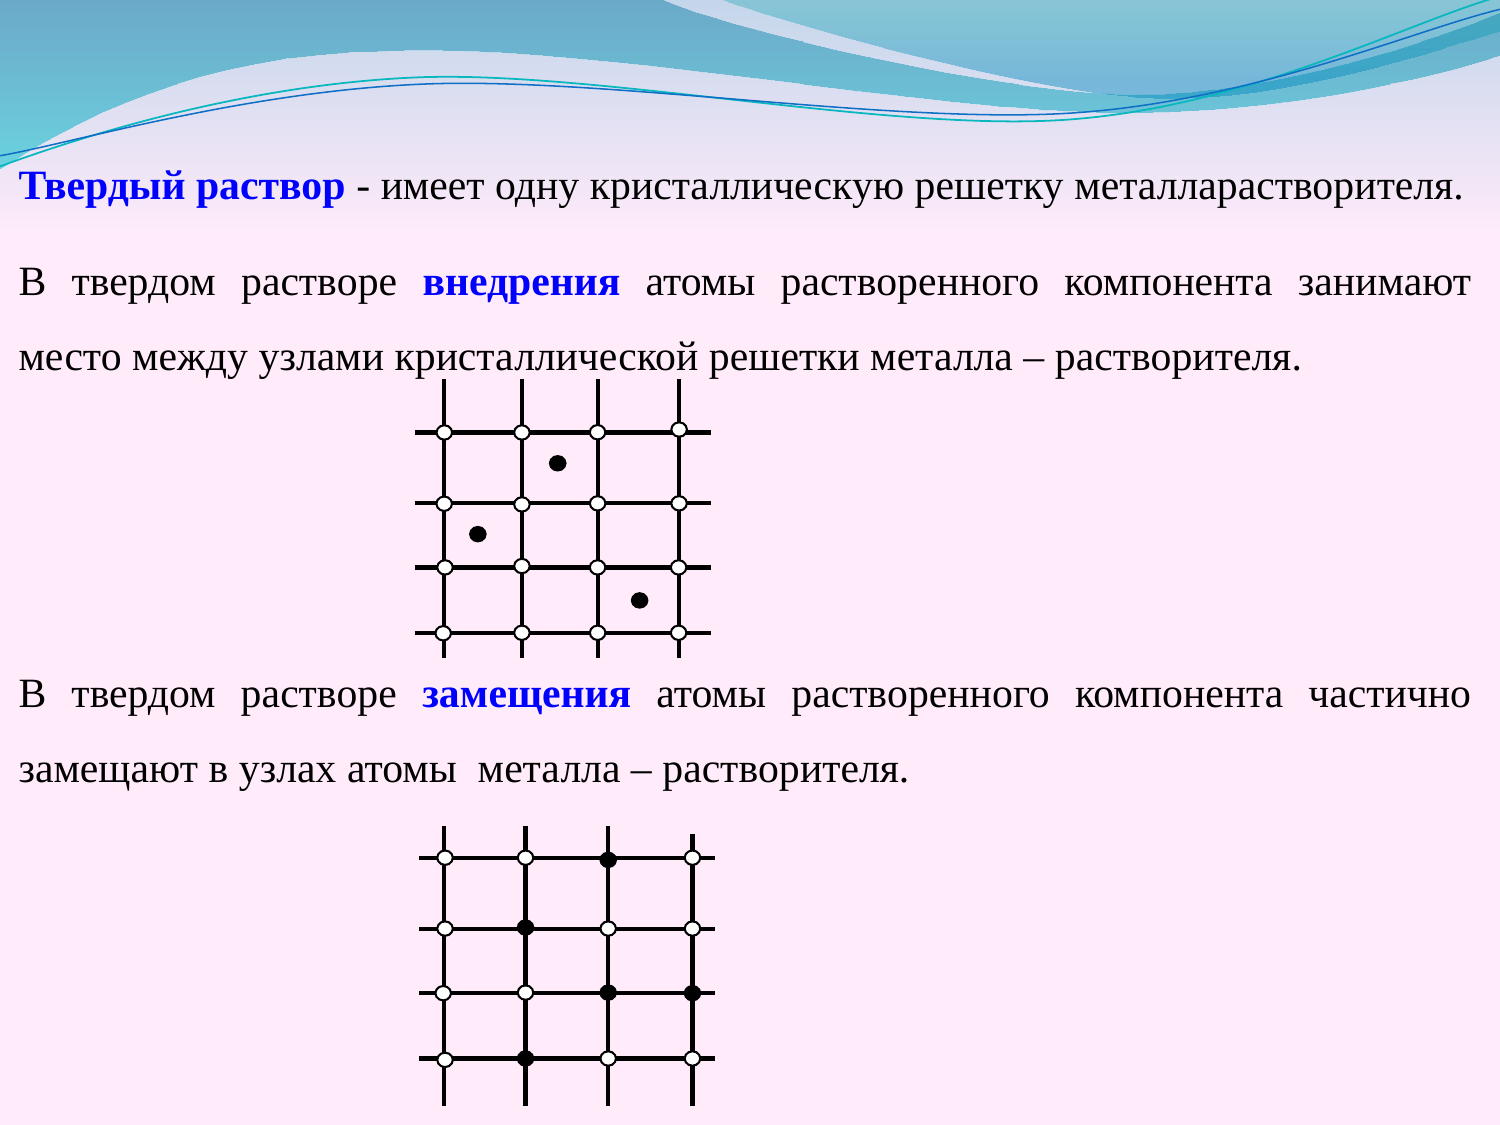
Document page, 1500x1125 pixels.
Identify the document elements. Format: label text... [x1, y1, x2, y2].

text_box С [680, 433, 688, 439]
text_box t [609, 929, 618, 938]
text_box [449, 920, 455, 928]
text_box [530, 1050, 536, 1058]
text_box [588, 634, 597, 642]
text_box Э [588, 504, 597, 513]
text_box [686, 848, 692, 857]
text_box [434, 424, 439, 432]
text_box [693, 919, 699, 928]
text_box [603, 559, 608, 567]
text_box С [680, 420, 686, 432]
text_box В [512, 634, 521, 642]
text_box [530, 984, 536, 992]
text_box t [609, 919, 615, 928]
text_box [698, 920, 703, 928]
text_box [684, 559, 689, 567]
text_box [686, 919, 692, 928]
text_box [515, 495, 521, 503]
text_box [438, 624, 444, 633]
text_box α [445, 993, 453, 1003]
text_box [587, 559, 592, 567]
text_box [598, 623, 604, 633]
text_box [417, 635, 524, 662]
text_box В твердом растворе замещения атомы растворенного компонента частично замещают в узлах атомы металла – растворителя. [3, 633, 1487, 799]
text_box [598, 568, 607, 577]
text_box t [669, 504, 678, 513]
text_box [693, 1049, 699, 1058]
text_box D [512, 433, 521, 442]
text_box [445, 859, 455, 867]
text_box t [598, 929, 607, 938]
text_box [598, 1050, 603, 1058]
text_box [433, 984, 439, 992]
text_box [693, 929, 702, 938]
text_box [434, 504, 444, 513]
text_box [684, 495, 689, 503]
text_box [435, 568, 444, 577]
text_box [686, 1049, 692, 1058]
text_box [435, 1059, 443, 1069]
text_box [603, 625, 608, 633]
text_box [693, 859, 703, 867]
text_box [598, 1059, 607, 1068]
text_box [515, 984, 520, 992]
text_box [434, 495, 439, 503]
text_box С [686, 983, 692, 992]
text_box [602, 1049, 607, 1058]
text_box В [516, 1059, 525, 1068]
text_box А [445, 433, 454, 442]
text_box [598, 634, 607, 643]
text_box [450, 559, 455, 567]
text_box [587, 625, 592, 633]
text_box [445, 1050, 451, 1058]
text_box А [609, 850, 615, 857]
text_box [450, 424, 455, 432]
text_box [629, 591, 650, 610]
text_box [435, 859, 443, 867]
text_box t [435, 929, 443, 938]
text_box Твердый раствор - имеет одну кристаллическую решетку металларастворителя. [3, 125, 1487, 216]
text_box t [680, 634, 688, 642]
text_box [445, 558, 451, 567]
text_box С [683, 993, 692, 1003]
text_box D [523, 433, 532, 442]
text_box [587, 424, 592, 432]
text_box [697, 1050, 703, 1058]
text_box В [523, 634, 531, 642]
text_box [523, 504, 532, 514]
text_box Э [591, 494, 597, 503]
text_box [603, 495, 608, 503]
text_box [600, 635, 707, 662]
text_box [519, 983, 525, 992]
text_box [682, 859, 691, 867]
text_box [445, 494, 451, 503]
text_box α [438, 983, 443, 992]
text_box Э [598, 494, 604, 503]
text_box [684, 421, 689, 432]
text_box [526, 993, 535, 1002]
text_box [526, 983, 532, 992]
text_box [515, 556, 521, 567]
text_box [526, 848, 532, 857]
text_box А [609, 859, 619, 870]
text_box [684, 625, 689, 633]
text_box [434, 634, 444, 643]
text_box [693, 848, 699, 857]
text_box [523, 556, 527, 567]
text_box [515, 859, 524, 867]
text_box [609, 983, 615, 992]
text_box t [672, 494, 678, 503]
text_box [598, 920, 603, 928]
text_box В [526, 1059, 535, 1068]
text_box Э [598, 504, 607, 513]
text_box А [435, 433, 444, 442]
text_box t [602, 919, 607, 928]
text_box α [433, 993, 443, 1003]
text_box [468, 524, 488, 544]
text_box [613, 1050, 619, 1058]
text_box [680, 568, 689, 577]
text_box [587, 495, 592, 503]
text_box [445, 568, 455, 577]
text_box [445, 504, 454, 513]
text_box [449, 1051, 455, 1058]
text_box Е [598, 433, 607, 442]
text_box [438, 494, 444, 503]
text_box А [598, 859, 607, 869]
text_box t [680, 494, 686, 503]
text_box [668, 559, 673, 567]
text_box Е [591, 423, 597, 432]
text_box [526, 624, 532, 633]
text_box Е [588, 433, 597, 442]
text_box [609, 1049, 615, 1058]
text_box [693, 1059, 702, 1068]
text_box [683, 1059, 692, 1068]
text_box [526, 557, 532, 567]
text_box D [526, 918, 532, 928]
text_box [445, 624, 451, 633]
text_box [669, 422, 673, 432]
text_box t [669, 634, 678, 642]
text_box С [693, 993, 702, 1003]
text_box В [515, 623, 521, 633]
text_box D [519, 918, 525, 928]
text_box [450, 849, 455, 857]
text_box t [680, 504, 689, 513]
text_box В [519, 1049, 525, 1058]
text_box [603, 424, 608, 432]
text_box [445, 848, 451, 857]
text_box [445, 1059, 455, 1070]
text_box D [516, 929, 525, 937]
text_box [591, 623, 597, 633]
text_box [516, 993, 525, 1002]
text_box [609, 1059, 618, 1068]
text_box t [445, 929, 455, 938]
text_box [682, 920, 687, 928]
text_box D [515, 423, 521, 432]
text_box [526, 424, 532, 432]
text_box [668, 625, 673, 633]
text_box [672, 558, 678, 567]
text_box [445, 634, 453, 643]
text_box [515, 1050, 520, 1058]
text_box С [672, 420, 678, 432]
text_box Е [598, 422, 604, 432]
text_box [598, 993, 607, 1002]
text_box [519, 848, 525, 857]
text_box С [693, 983, 699, 992]
text_box t [445, 919, 451, 928]
text_box [598, 984, 603, 992]
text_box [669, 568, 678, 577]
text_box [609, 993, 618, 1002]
text_box t [672, 623, 678, 633]
text_box [433, 624, 439, 633]
text_box В твердом растворе внедрения атомы растворенного компонента занимают место между узлами кристаллической решетки металла – растворителя. [3, 221, 1487, 387]
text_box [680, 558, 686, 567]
text_box [682, 1050, 687, 1058]
text_box [526, 496, 532, 503]
text_box t [438, 919, 443, 928]
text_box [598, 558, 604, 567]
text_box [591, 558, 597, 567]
text_box [512, 568, 521, 575]
text_box [547, 454, 568, 473]
text_box [523, 568, 531, 576]
text_box [613, 920, 619, 928]
text_box [512, 504, 521, 514]
text_box [697, 984, 703, 992]
text_box α [445, 984, 451, 992]
text_box [438, 558, 444, 567]
text_box D [526, 929, 535, 937]
text_box С [670, 433, 678, 438]
text_box А [445, 423, 451, 432]
text_box А [438, 423, 444, 432]
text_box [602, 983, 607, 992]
text_box [438, 1050, 443, 1058]
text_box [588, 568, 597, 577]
text_box t [680, 623, 686, 633]
text_box [613, 984, 619, 992]
text_box [530, 919, 536, 928]
text_box В [523, 623, 527, 633]
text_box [526, 859, 536, 867]
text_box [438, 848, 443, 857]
text_box В [526, 1049, 532, 1058]
text_box [515, 919, 520, 928]
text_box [683, 929, 692, 938]
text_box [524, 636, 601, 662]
